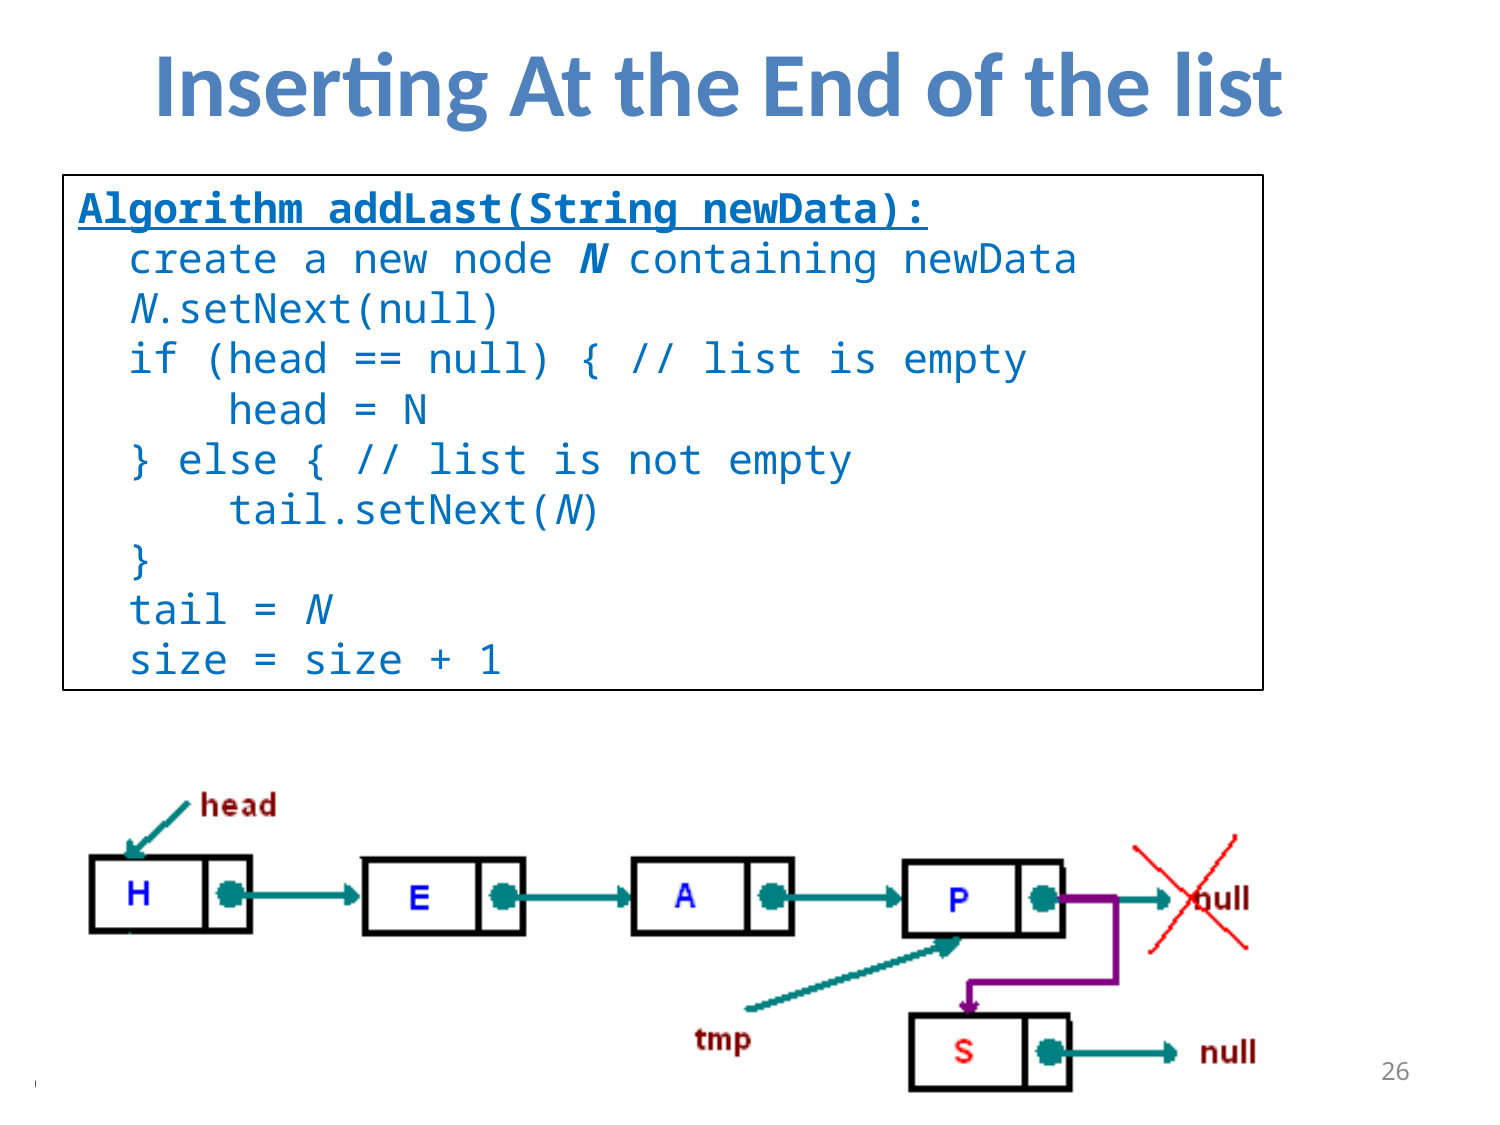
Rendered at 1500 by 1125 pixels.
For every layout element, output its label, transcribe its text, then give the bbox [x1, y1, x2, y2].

title Inserting At the End of the list [63, 45, 1376, 200]
slide_number 26 [1295, 1042, 1425, 1103]
picture [36, 768, 1291, 1104]
text_box Algorithm addLast(String newData): create a new node N containing newData N.setNext(null) if (head == null) { // list is empty head = N } else { // list is not empty tail.setNext(N) } tail = N size = size + 1 [63, 174, 1264, 690]
